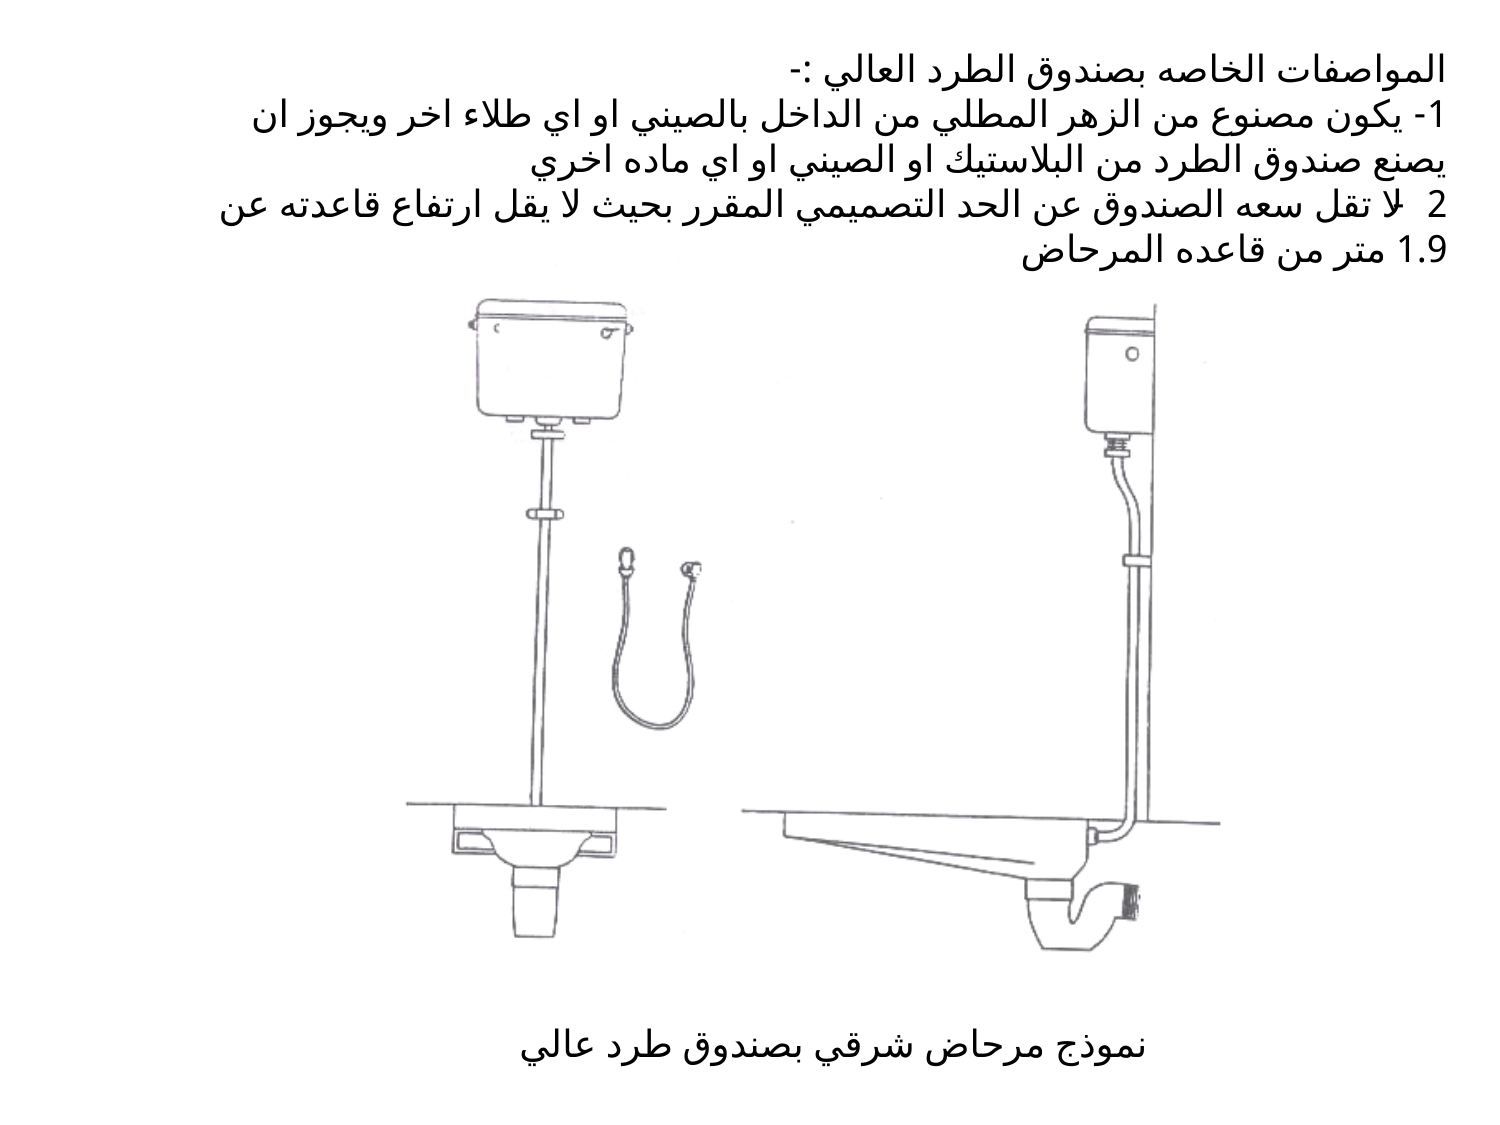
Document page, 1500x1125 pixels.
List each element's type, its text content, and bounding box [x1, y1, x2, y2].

text_box نموذج مرحاض شرقي بصندوق طرد عالي [387, 1012, 1163, 1073]
text_box المواصفات الخاصه بصندوق الطرد العالي :- 1- يكون مصنوع من الزهر المطلي من الداخل بالصيني او اي طلاء اخر ويجوز ان يصنع صندوق الطرد من البلاستيك او الصيني او اي ماده اخري 2- لا تقل سعه الصندوق عن الحد التصميمي المقرر بحيث لا يقل ارتفاع قاعدته عن 1.9 متر من قاعده المرحاض [174, 37, 1463, 278]
picture [399, 257, 1221, 973]
